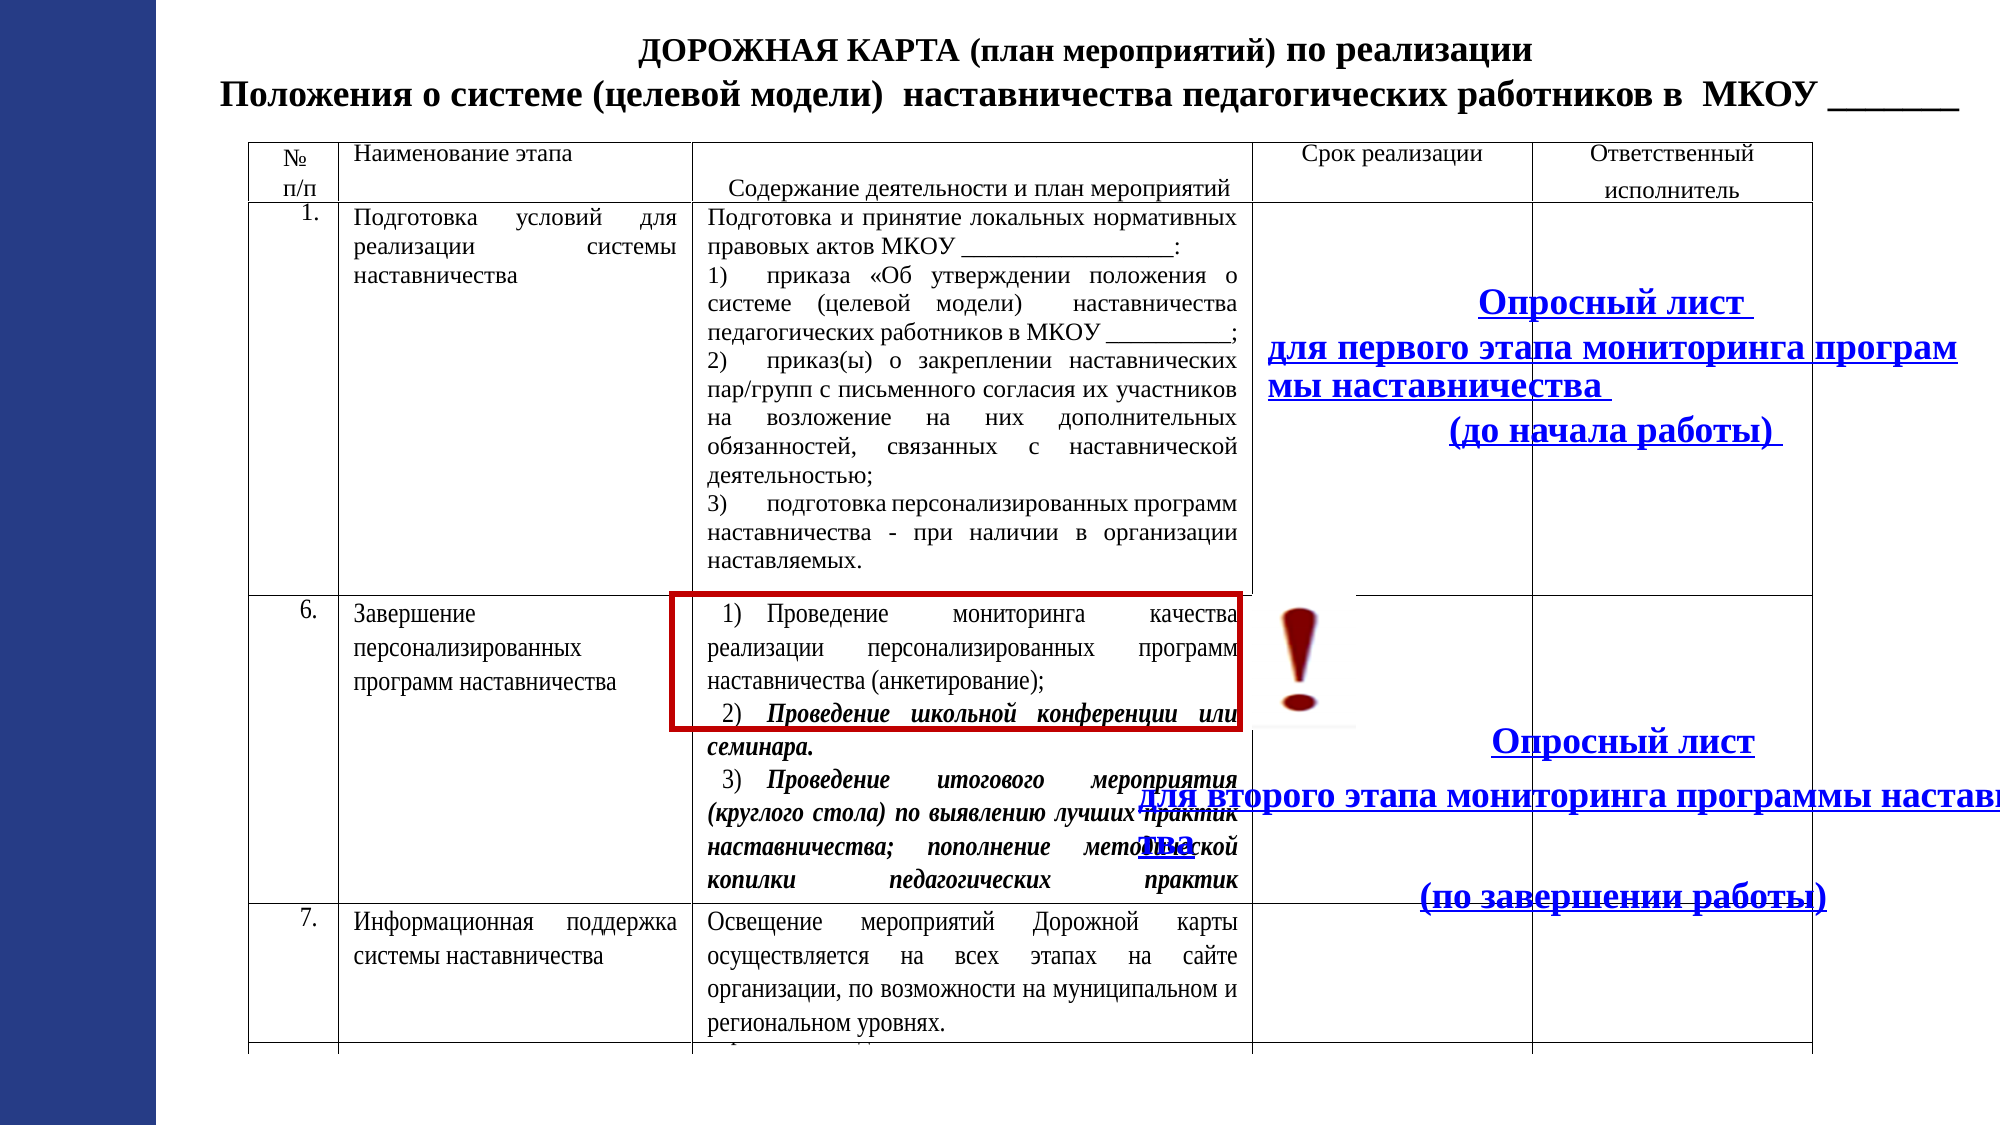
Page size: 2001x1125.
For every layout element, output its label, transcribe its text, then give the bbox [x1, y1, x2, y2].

text_box [0, 0, 156, 1125]
text_box Опросный лист для первого этапа мониторинга программы наставничества (до начала работы) [1835, 269, 1980, 420]
picture [229, 141, 1835, 1079]
text_box Опросный лист для второго этапа мониторинга программы наставничества (по завершении работы) [1835, 699, 2000, 877]
text_box ДОРОЖНАЯ КАРТА (план мероприятий) по реализации Положения о системе (целевой модели) наставничества педагогических работников в МКОУ _______ [181, 16, 2000, 122]
